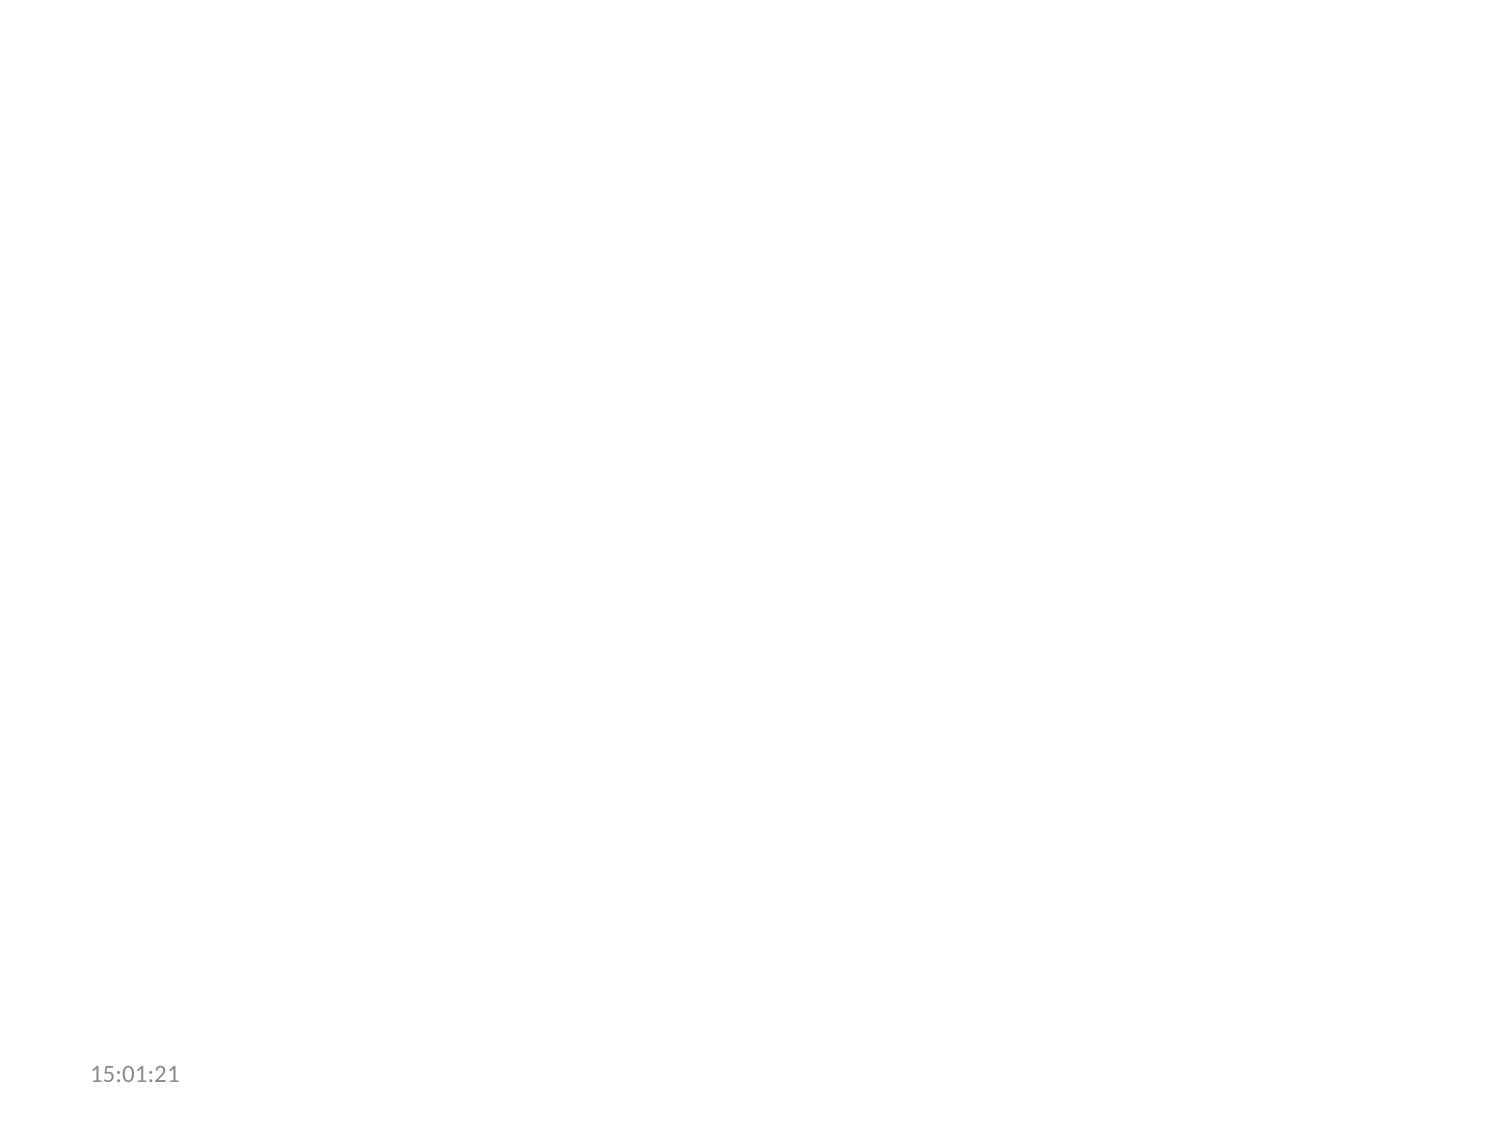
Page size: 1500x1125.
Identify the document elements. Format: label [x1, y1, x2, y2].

slide_number [75, 1042, 425, 1103]
